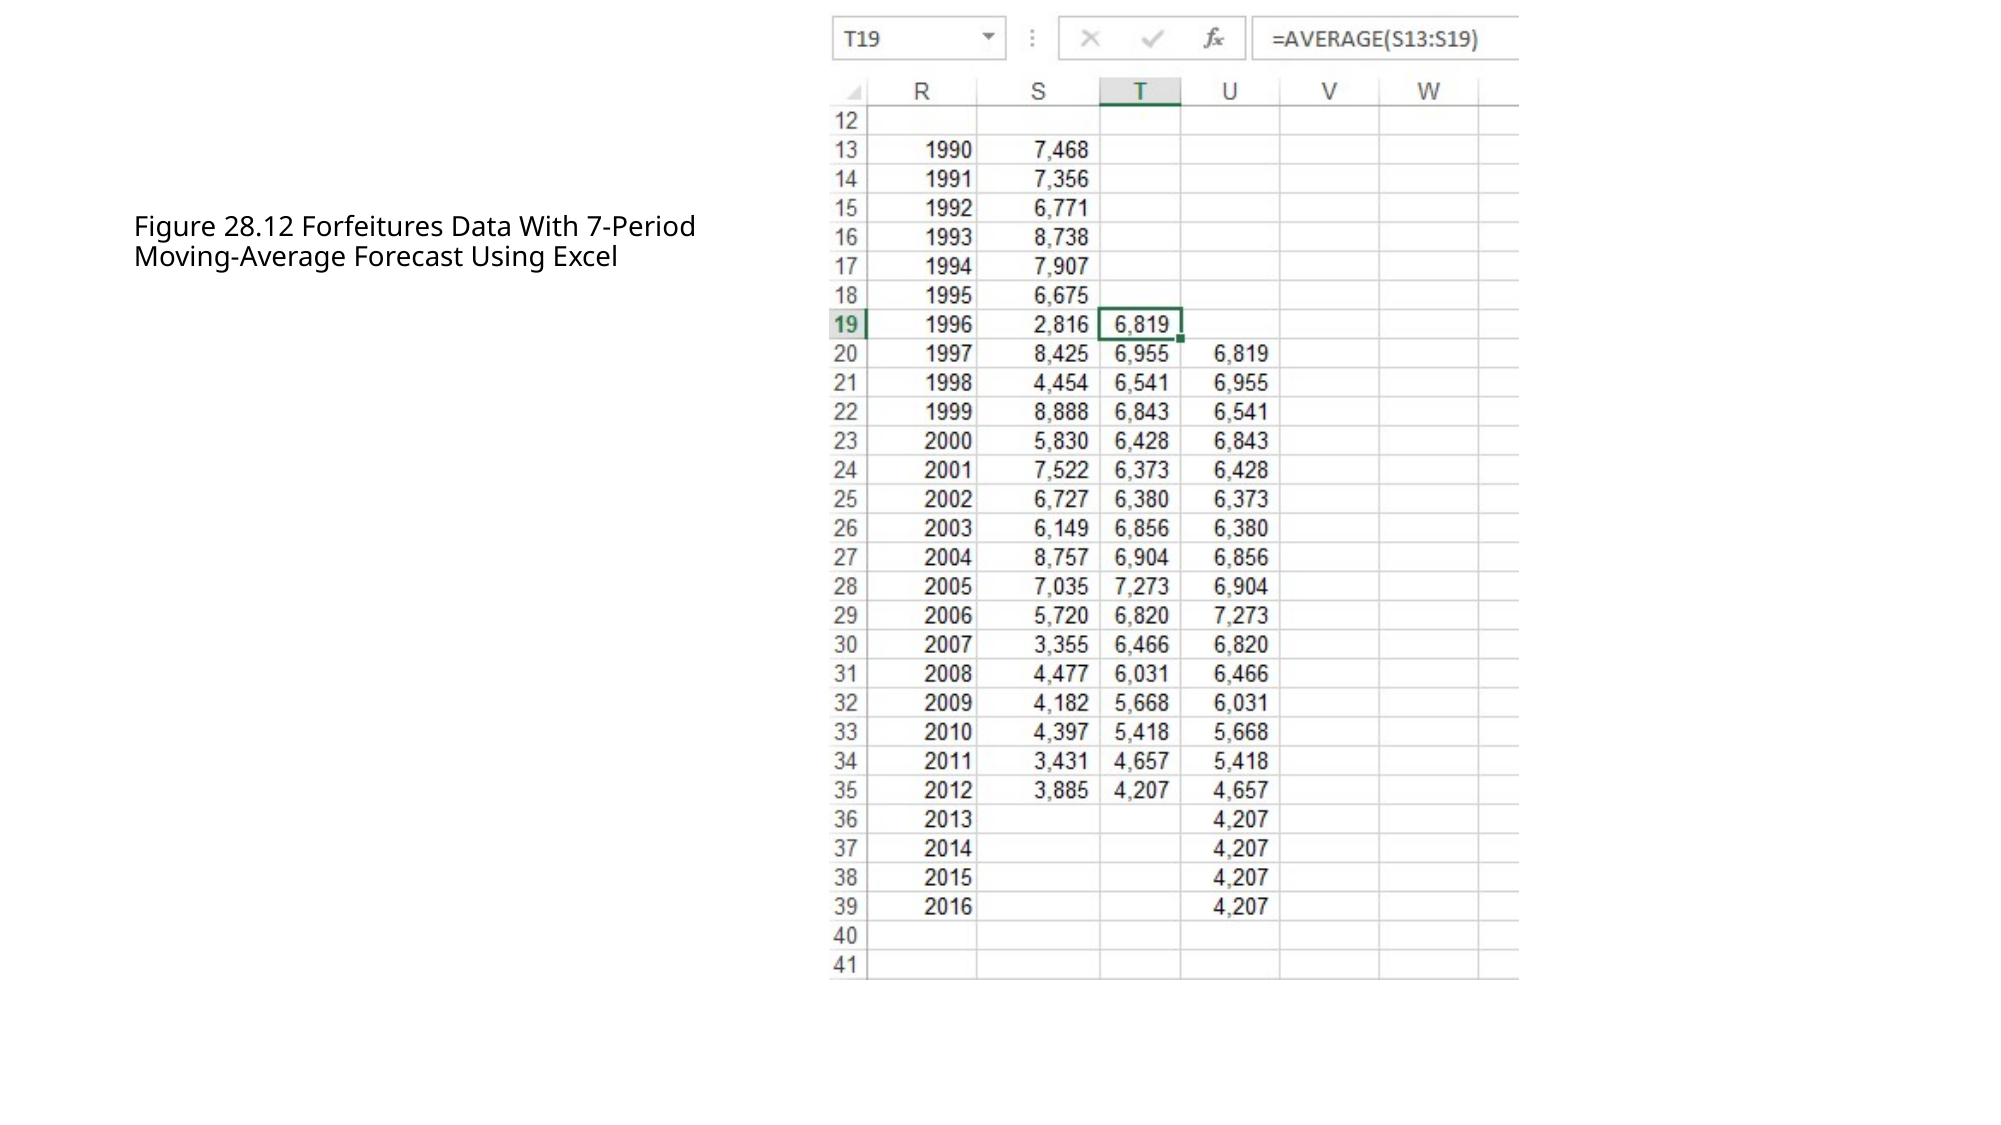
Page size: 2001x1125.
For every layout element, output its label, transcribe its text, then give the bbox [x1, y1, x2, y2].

title Figure 28.12 Forfeitures Data With 7-Period Moving-Average Forecast Using Excel [119, 195, 721, 290]
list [829, 12, 1519, 980]
